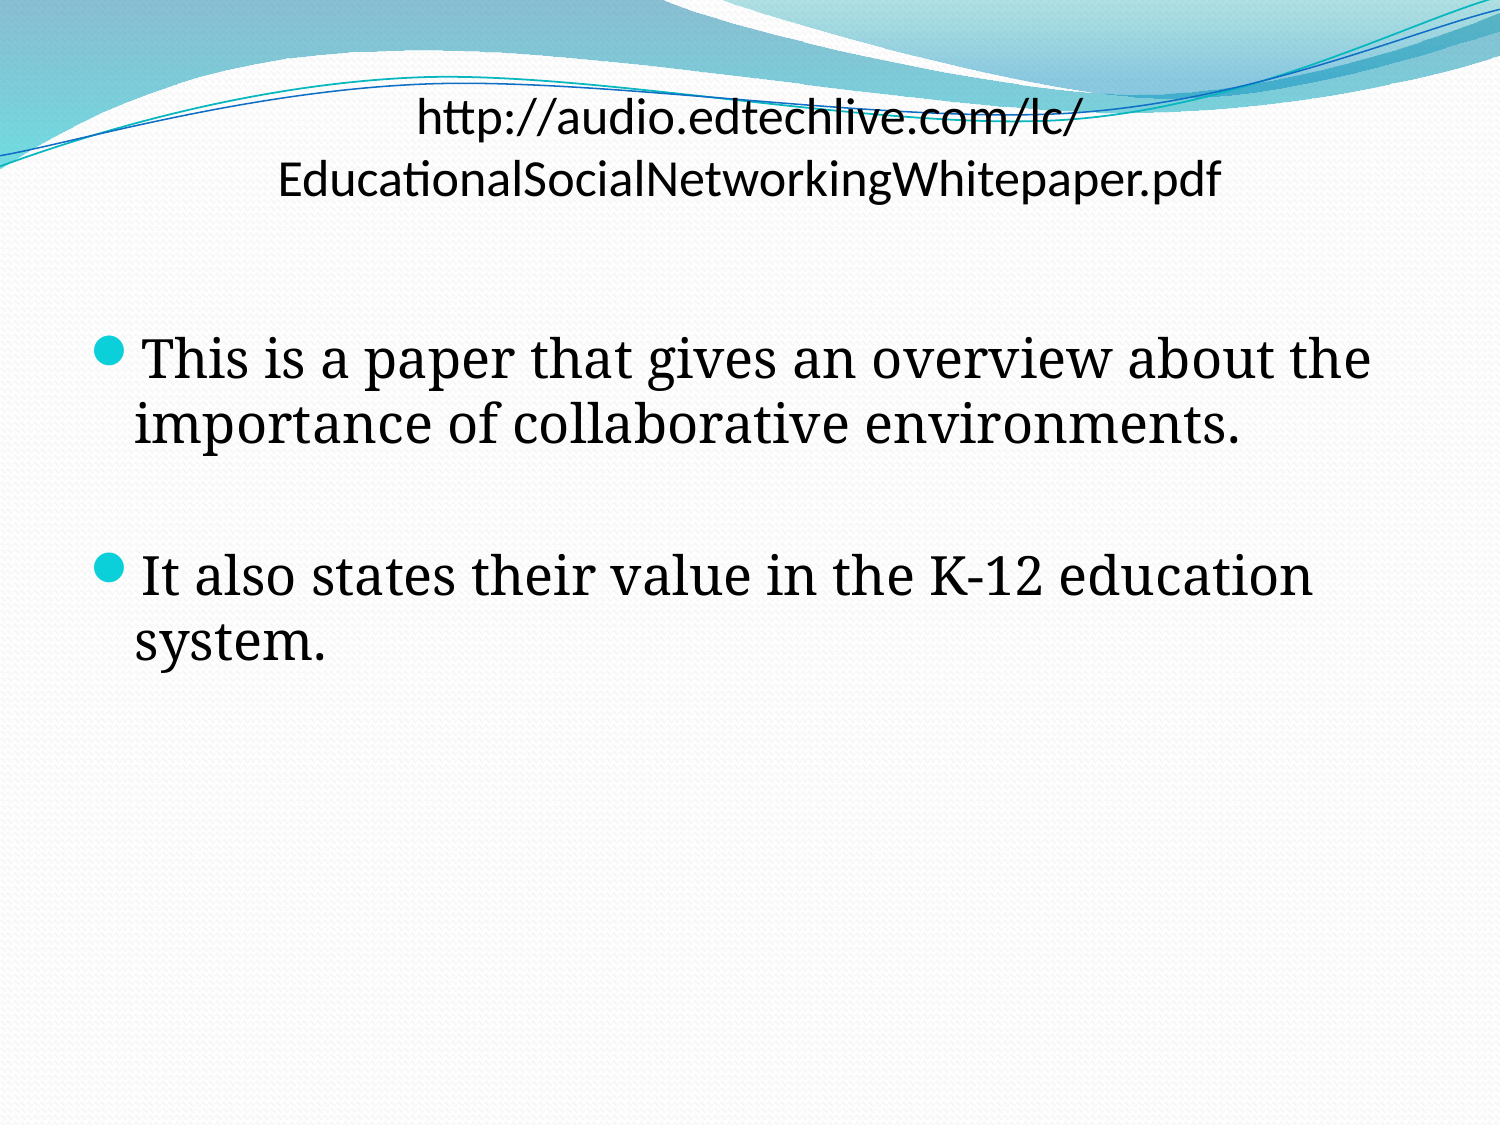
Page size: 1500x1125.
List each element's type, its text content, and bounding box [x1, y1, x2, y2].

list This is a paper that gives an overview about the importance of collaborative environments. It also states their value in the K-12 education system. [75, 317, 1425, 1038]
text_box http://audio.edtechlive.com/lc/EducationalSocialNetworkingWhitepaper.pdf [74, 75, 1425, 263]
